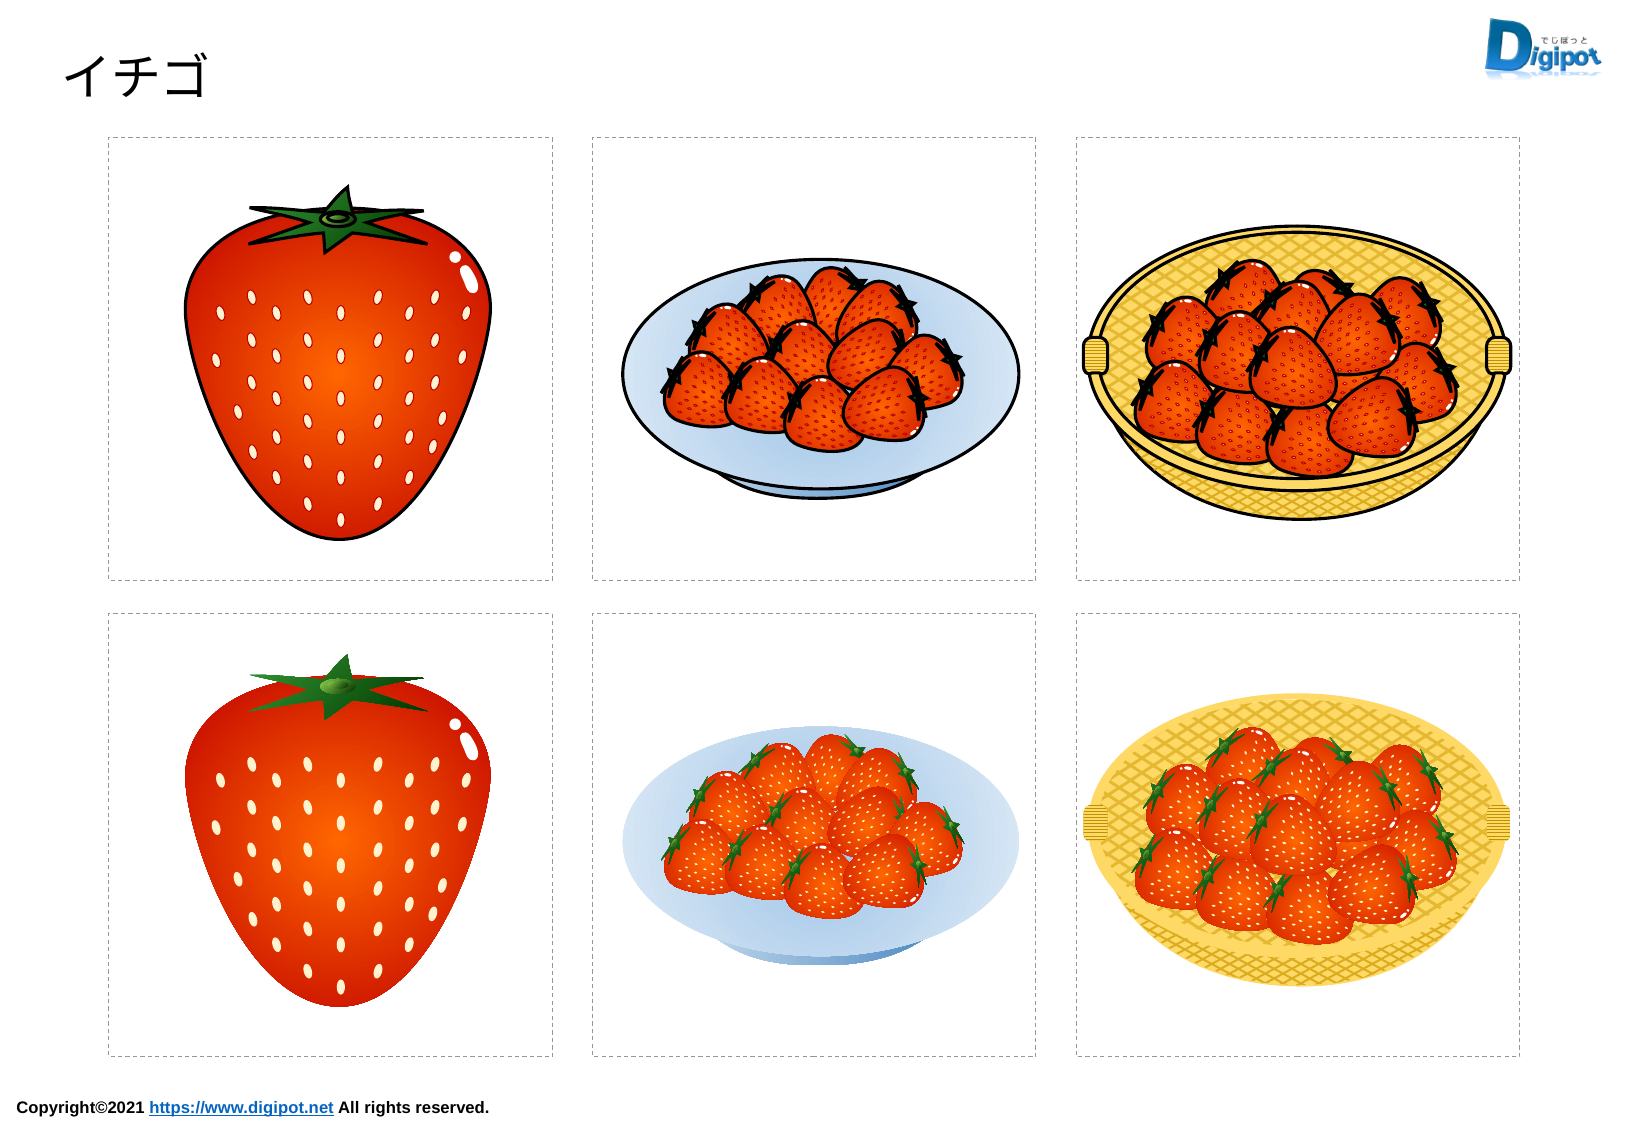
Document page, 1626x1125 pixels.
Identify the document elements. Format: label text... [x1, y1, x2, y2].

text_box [185, 187, 491, 540]
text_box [1083, 226, 1511, 520]
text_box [622, 726, 1019, 966]
picture [1485, 18, 1602, 82]
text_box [622, 259, 1019, 499]
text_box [185, 654, 491, 1007]
text_box イチゴ [46, 38, 226, 113]
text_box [1083, 693, 1511, 987]
